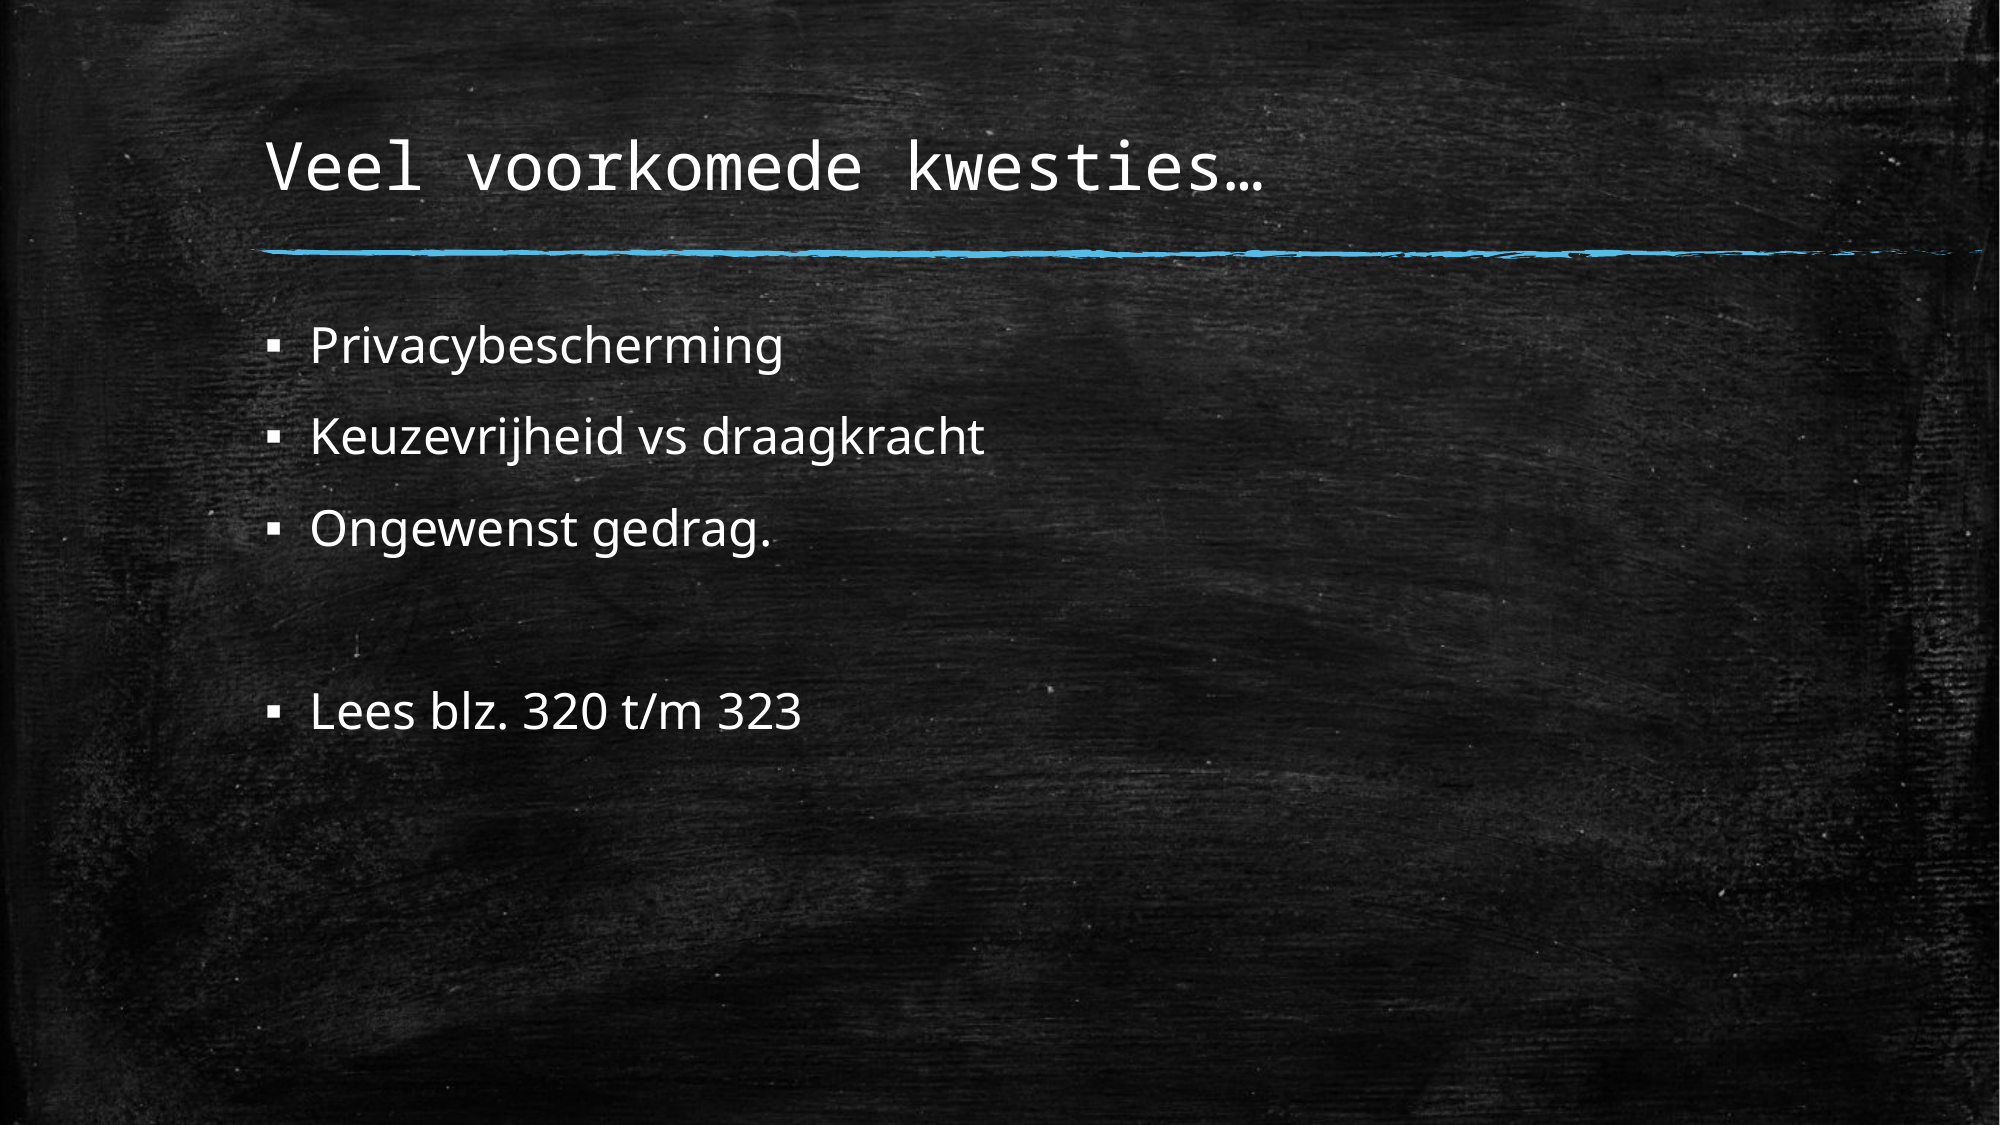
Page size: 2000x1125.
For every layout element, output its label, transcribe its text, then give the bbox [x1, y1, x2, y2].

title Veel voorkomede kwesties… [249, 45, 1750, 213]
list Privacybescherming Keuzevrijheid vs draagkracht Ongewenst gedrag. Lees blz. 320 t/m 323 [249, 312, 1750, 1013]
